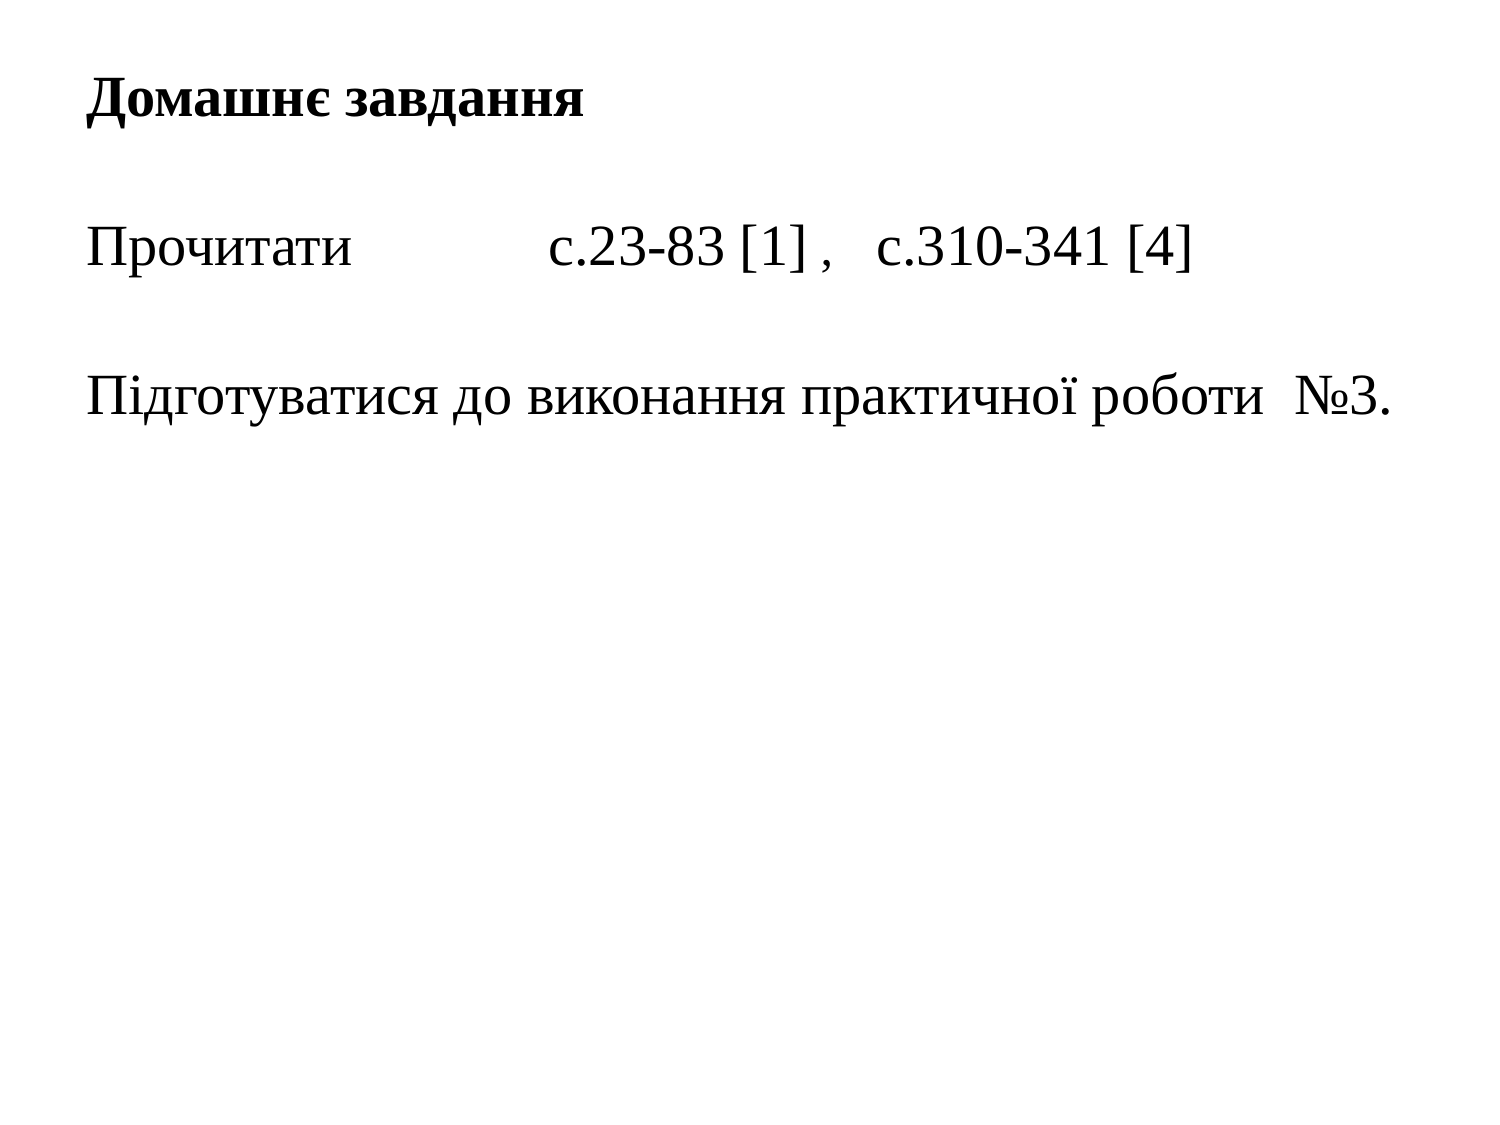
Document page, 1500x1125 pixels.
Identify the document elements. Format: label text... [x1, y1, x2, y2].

list Домашнє завдання Прочитати с.23-83 [1] , с.310-341 [4] Підготуватися до виконання практичної роботи №3. [0, 58, 1500, 1125]
